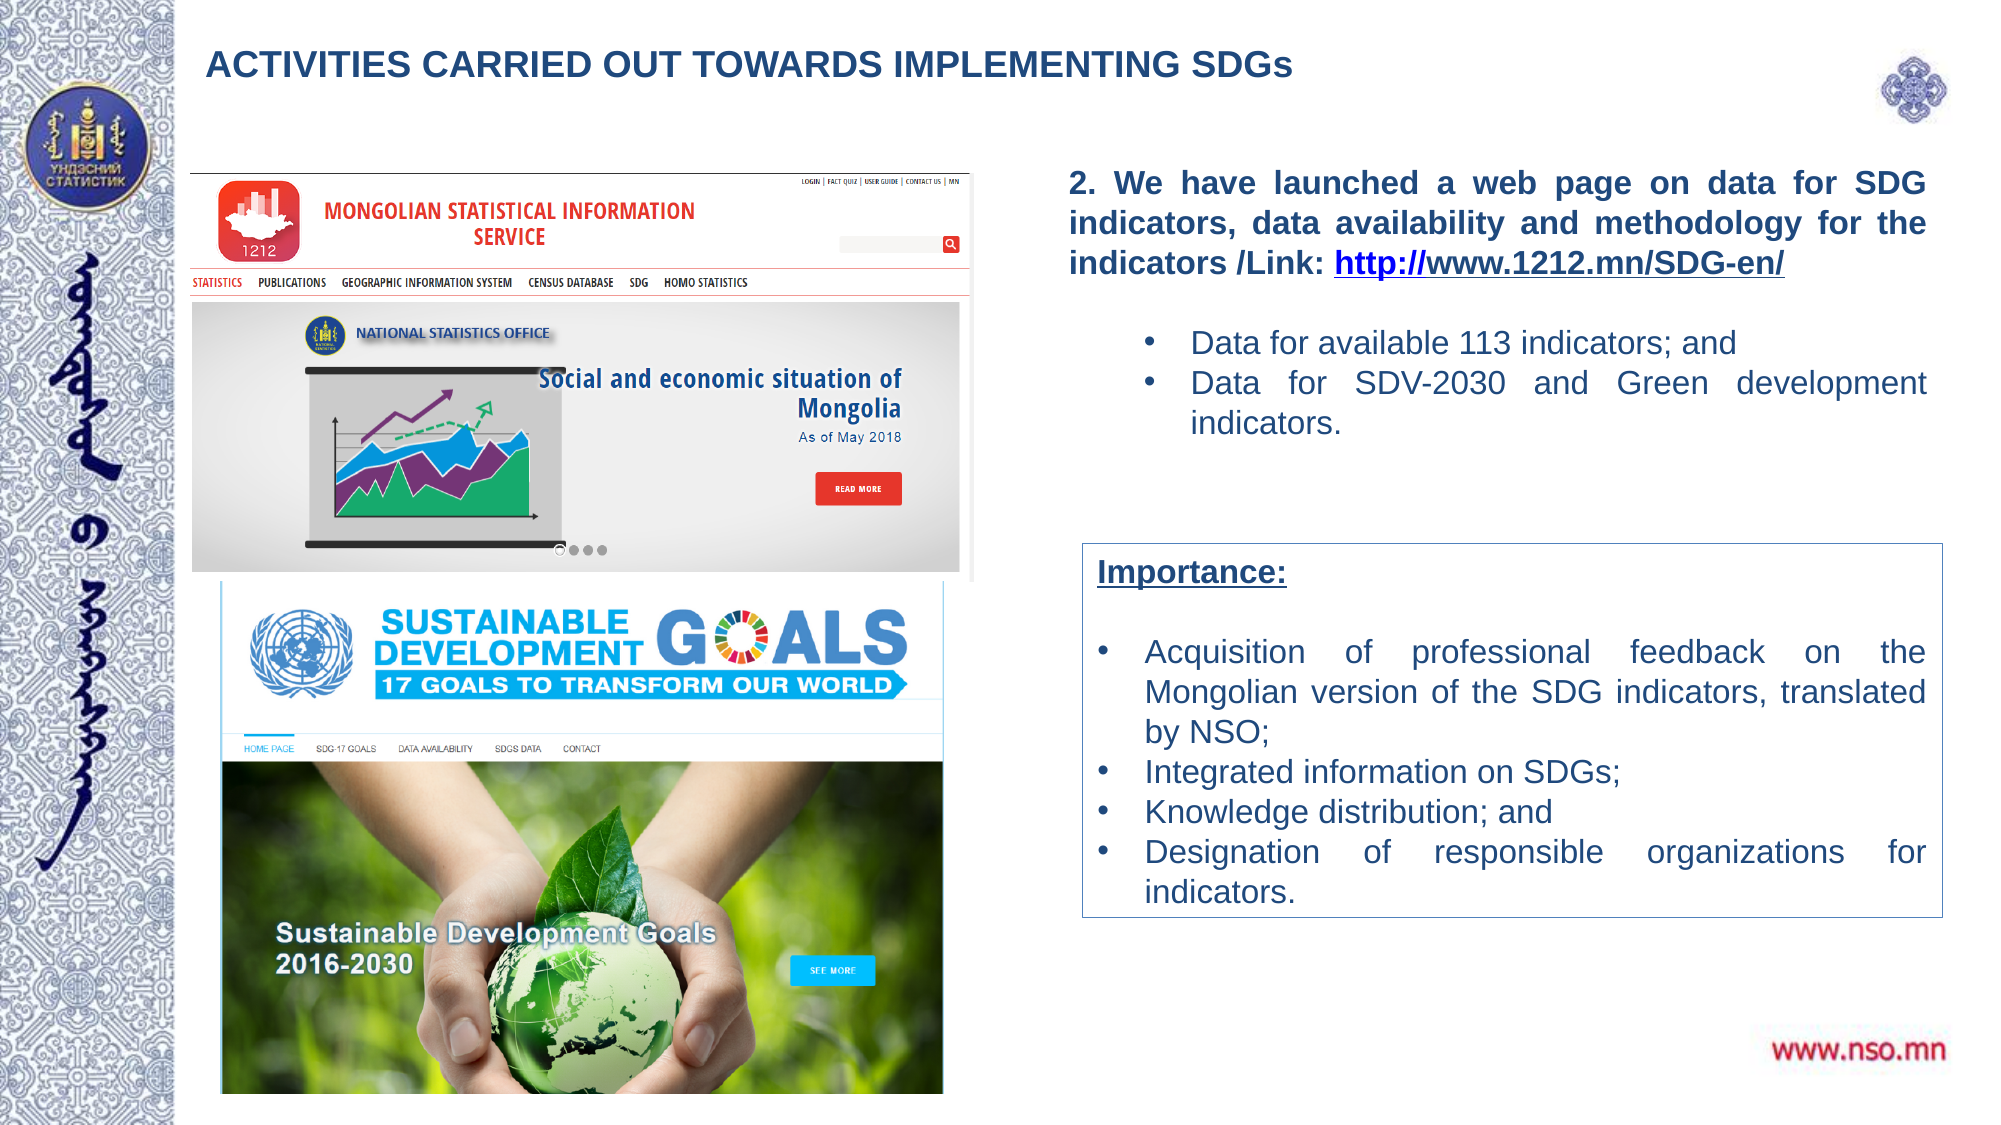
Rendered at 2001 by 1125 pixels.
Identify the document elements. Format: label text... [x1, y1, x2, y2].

text_box Importance: Acquisition of professional feedback on the Mongolian version of the SDG indicators, translated by NSO; Integrated information on SDGs; Knowledge distribution; and Designation of responsible organizations for indicators. [1081, 541, 1945, 919]
picture [0, 0, 2001, 1125]
text_box 2. We have launched a web page on data for SDG indicators, data availability and methodology for the indicators /Link: http://www.1212.mn/SDG-en/ Data for available 113 indicators; and Data for SDV-2030 and Green development indicators. [1053, 154, 1943, 449]
text_box ACTIVITIES CARRIED OUT TOWARDS IMPLEMENTING SDGs [190, 33, 1889, 93]
